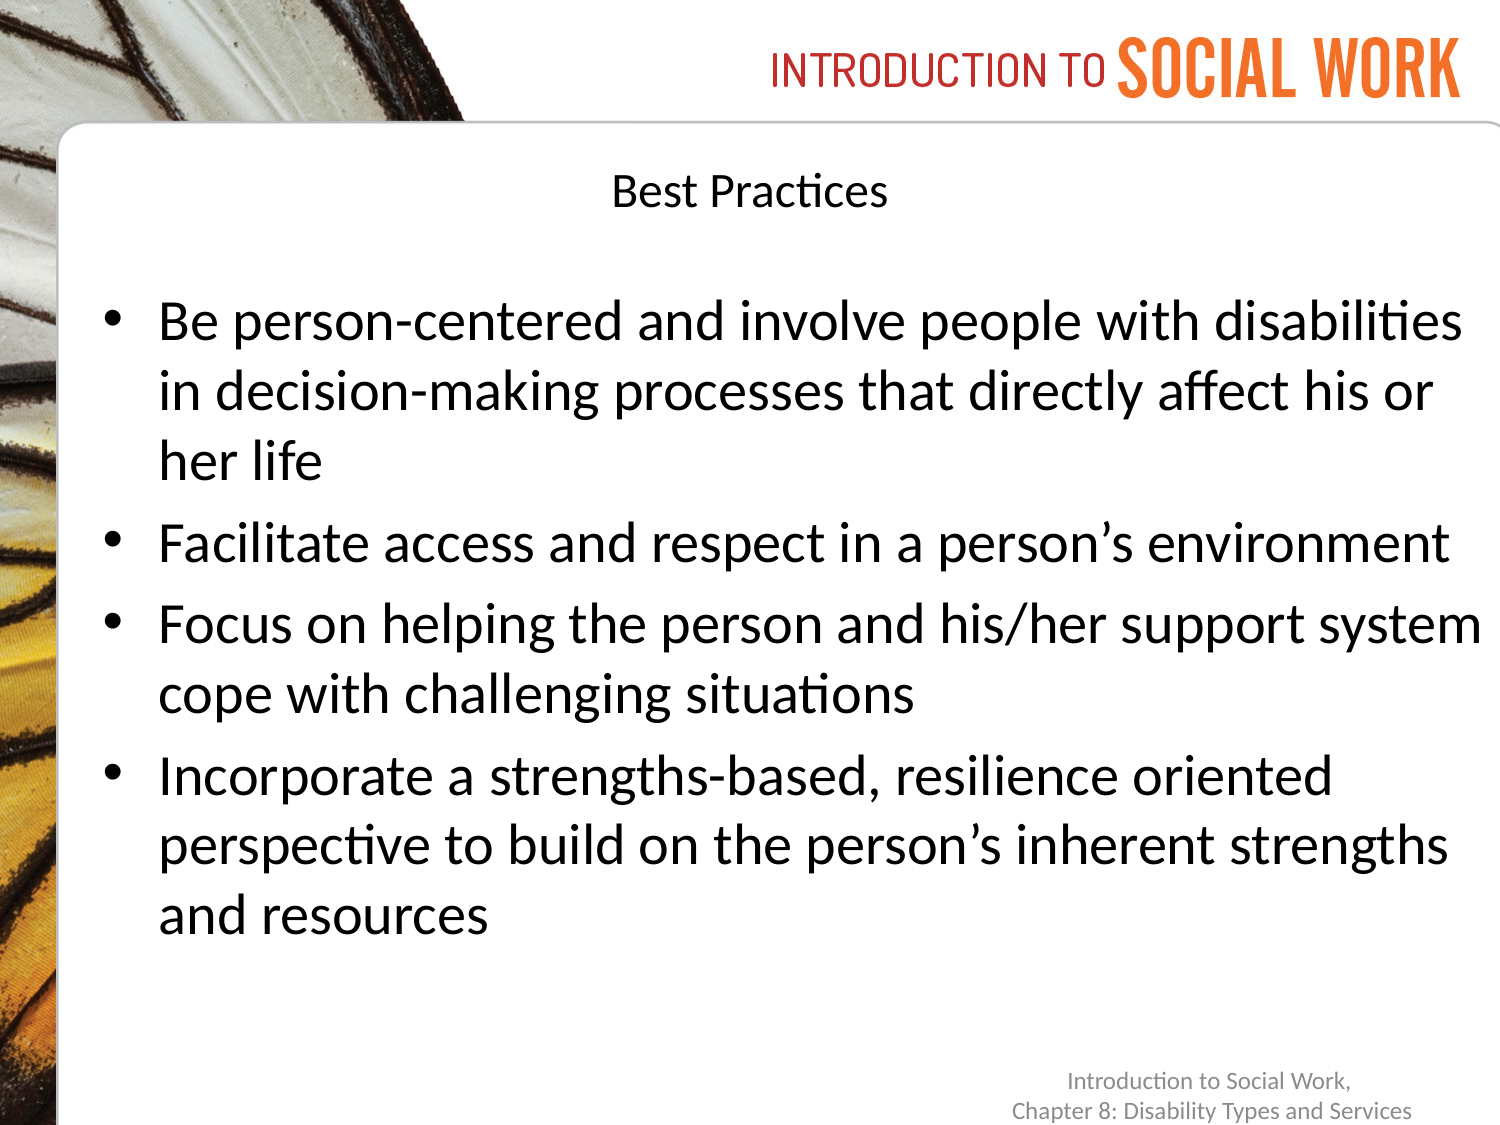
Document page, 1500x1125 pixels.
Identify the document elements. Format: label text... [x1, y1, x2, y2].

footer Introduction to Social Work, Chapter 8: Disability Types and Services [950, 1065, 1475, 1125]
list Be person-centered and involve people with disabilities in decision-making processes that directly affect his or her life Facilitate access and respect in a person’s environment Focus on helping the person and his/her support system cope with challenging situations Incorporate a strengths-based, resilience oriented perspective to build on the person’s inherent strengths and resources [87, 275, 1500, 1000]
picture [0, 0, 1500, 1125]
title Best Practices [75, 149, 1425, 225]
